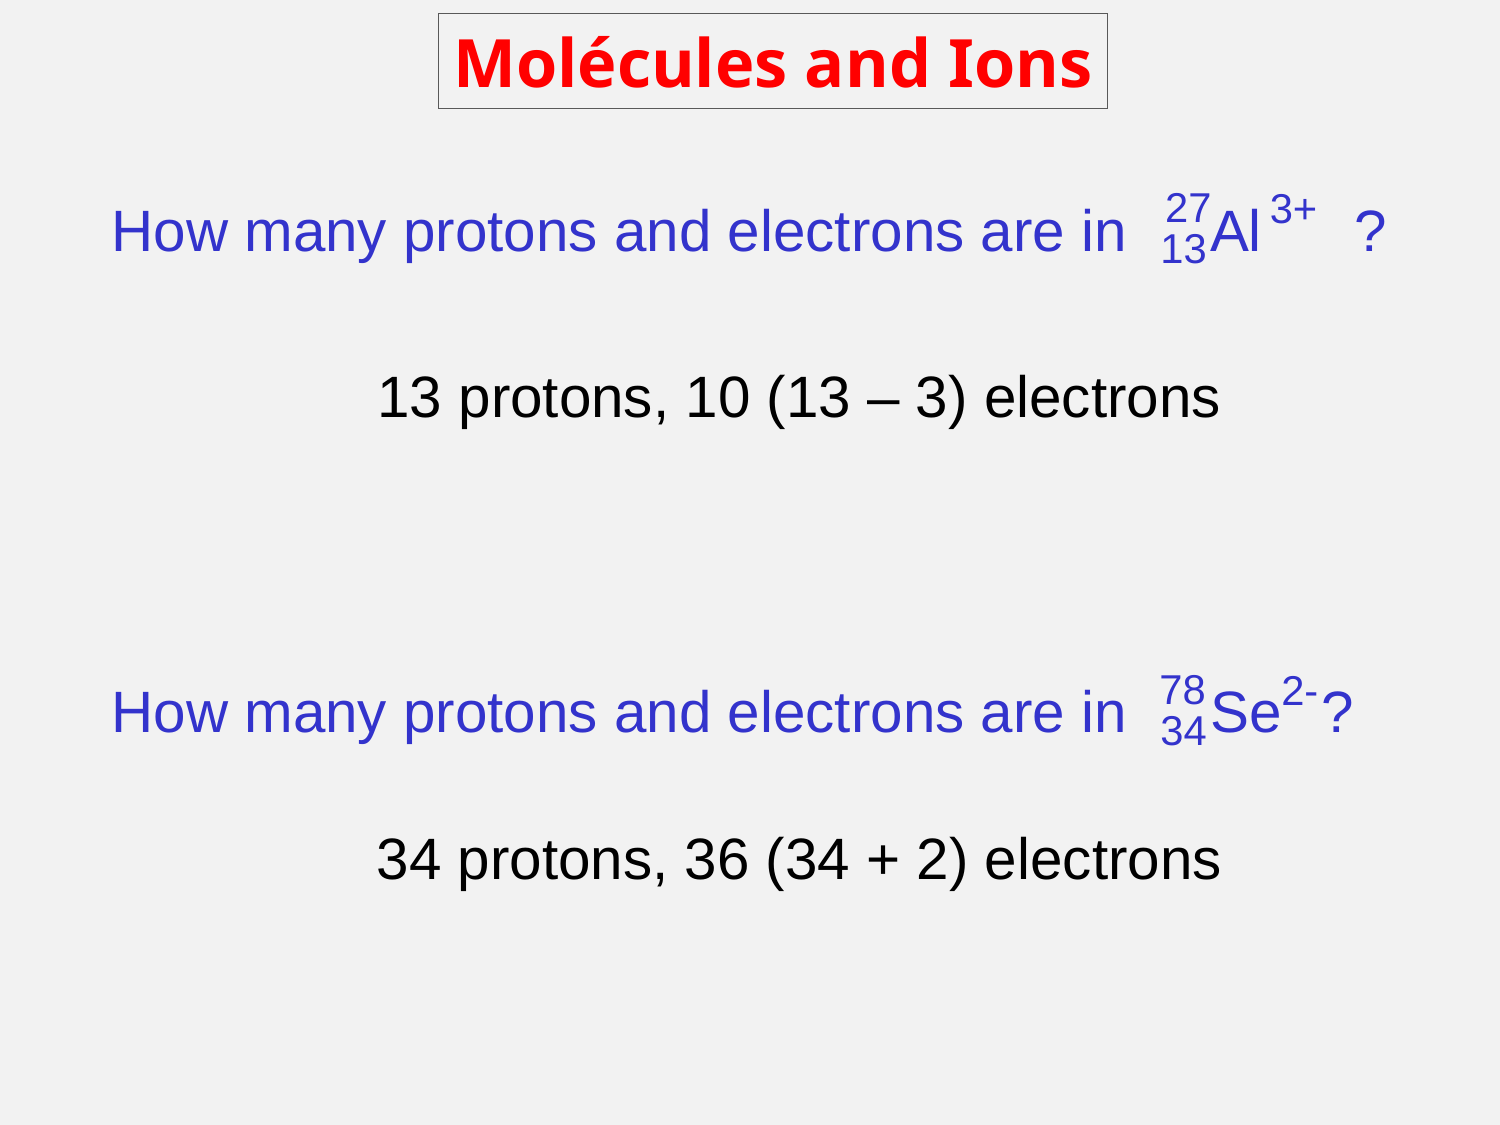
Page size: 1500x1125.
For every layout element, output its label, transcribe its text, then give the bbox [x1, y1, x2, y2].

text_box 13 protons, 10 (13 – 3) electrons [362, 351, 1238, 436]
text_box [97, 173, 1403, 280]
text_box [97, 655, 1371, 762]
text_box 34 protons, 36 (34 + 2) electrons [361, 813, 1238, 899]
text_box Molécules and Ions [438, 13, 1108, 109]
